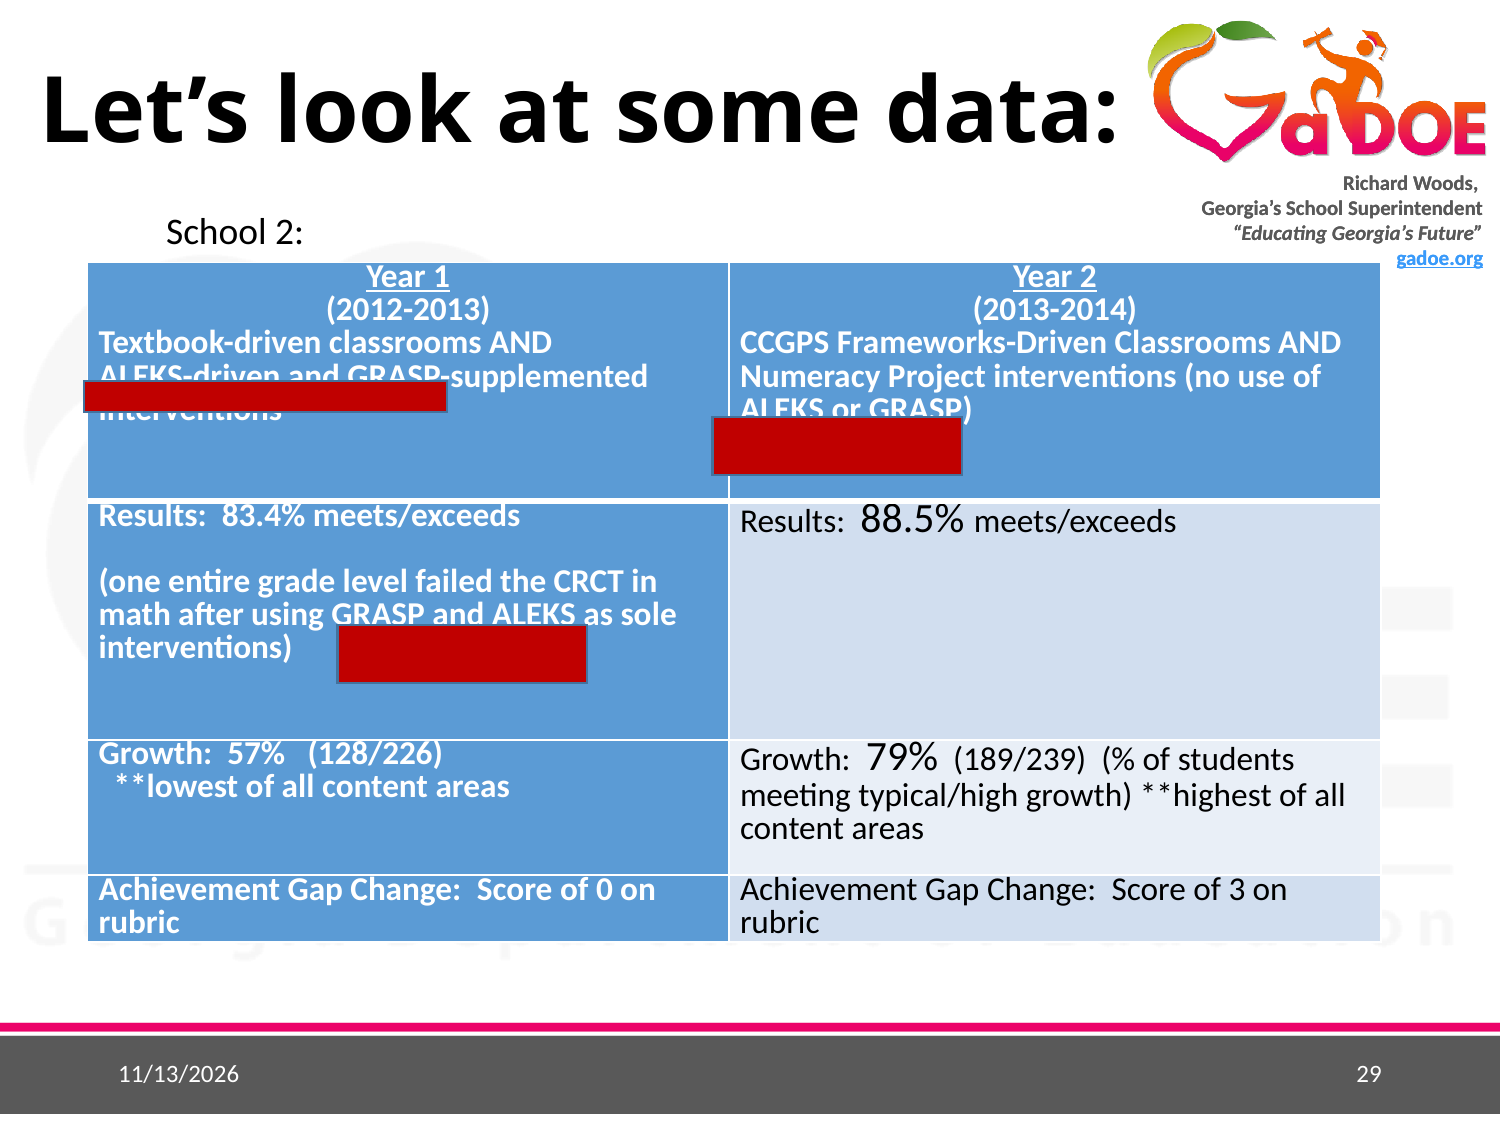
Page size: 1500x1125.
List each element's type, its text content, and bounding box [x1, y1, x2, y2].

text_box [711, 416, 963, 476]
table_cell Growth: 79% (189/239) (% of students meeting typical/high growth) **highest of all content areas [730, 741, 1380, 874]
slide_number 29 [1059, 1042, 1397, 1103]
text_box [83, 380, 448, 413]
text_box [336, 624, 588, 684]
table_header Year 1 (2012-2013) Textbook-driven classrooms AND ALEKS-driven and GRASP-supplemented interventions [88, 263, 728, 498]
table_cell Achievement Gap Change: Score of 0 on rubric [88, 876, 728, 941]
table_cell Results: 88.5% meets/exceeds [730, 504, 1380, 739]
table_cell Results: 83.4% meets/exceeds (one entire grade level failed the CRCT in math after using GRASP and ALEKS as sole interventions) [88, 504, 728, 739]
picture [19, 235, 1473, 980]
text_box School 2: [151, 199, 328, 260]
table_cell Growth: 57% (128/226) **lowest of all content areas [88, 741, 728, 874]
title Let’s look at some data: [24, 24, 1189, 200]
picture [1135, 8, 1499, 164]
table_cell Achievement Gap Change: Score of 3 on rubric [730, 876, 1380, 941]
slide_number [103, 1042, 441, 1103]
table_header Year 2 (2013-2014) CCGPS Frameworks-Driven Classrooms AND Numeracy Project interventions (no use of ALEKS or GRASP) [730, 263, 1380, 498]
